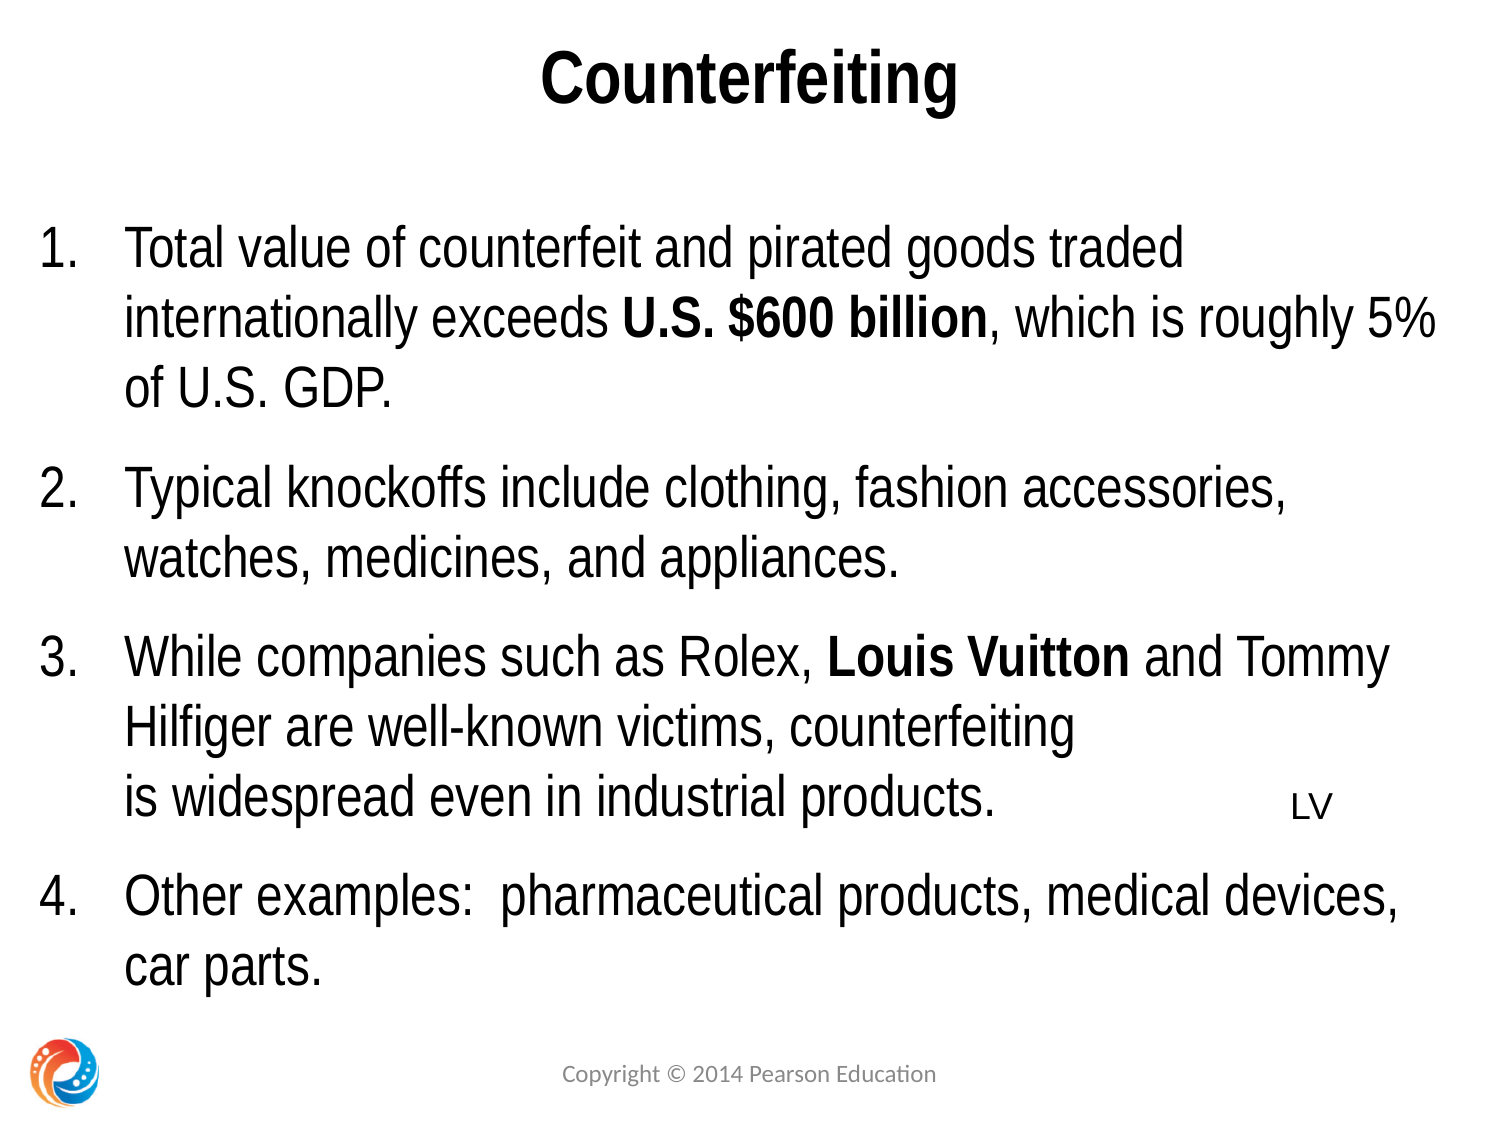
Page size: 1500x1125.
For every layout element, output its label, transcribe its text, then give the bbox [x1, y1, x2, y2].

text_box LV [1275, 774, 1349, 835]
picture [23, 1032, 105, 1111]
title Counterfeiting [112, 4, 1388, 143]
footer Copyright © 2014 Pearson Education [512, 1042, 988, 1103]
subtitle Total value of counterfeit and pirated goods traded internationally exceeds U.S. $600 billion, which is roughly 5% of U.S. GDP. Typical knockoffs include clothing, fashion accessories, watches, medicines, and appliances. While companies such as Rolex, Louis Vuitton and Tommy Hilfiger are well-known victims, counterfeiting is widespread even in industrial products. Other examples: pharmaceutical products, medical devices, car parts. [24, 201, 1476, 1028]
